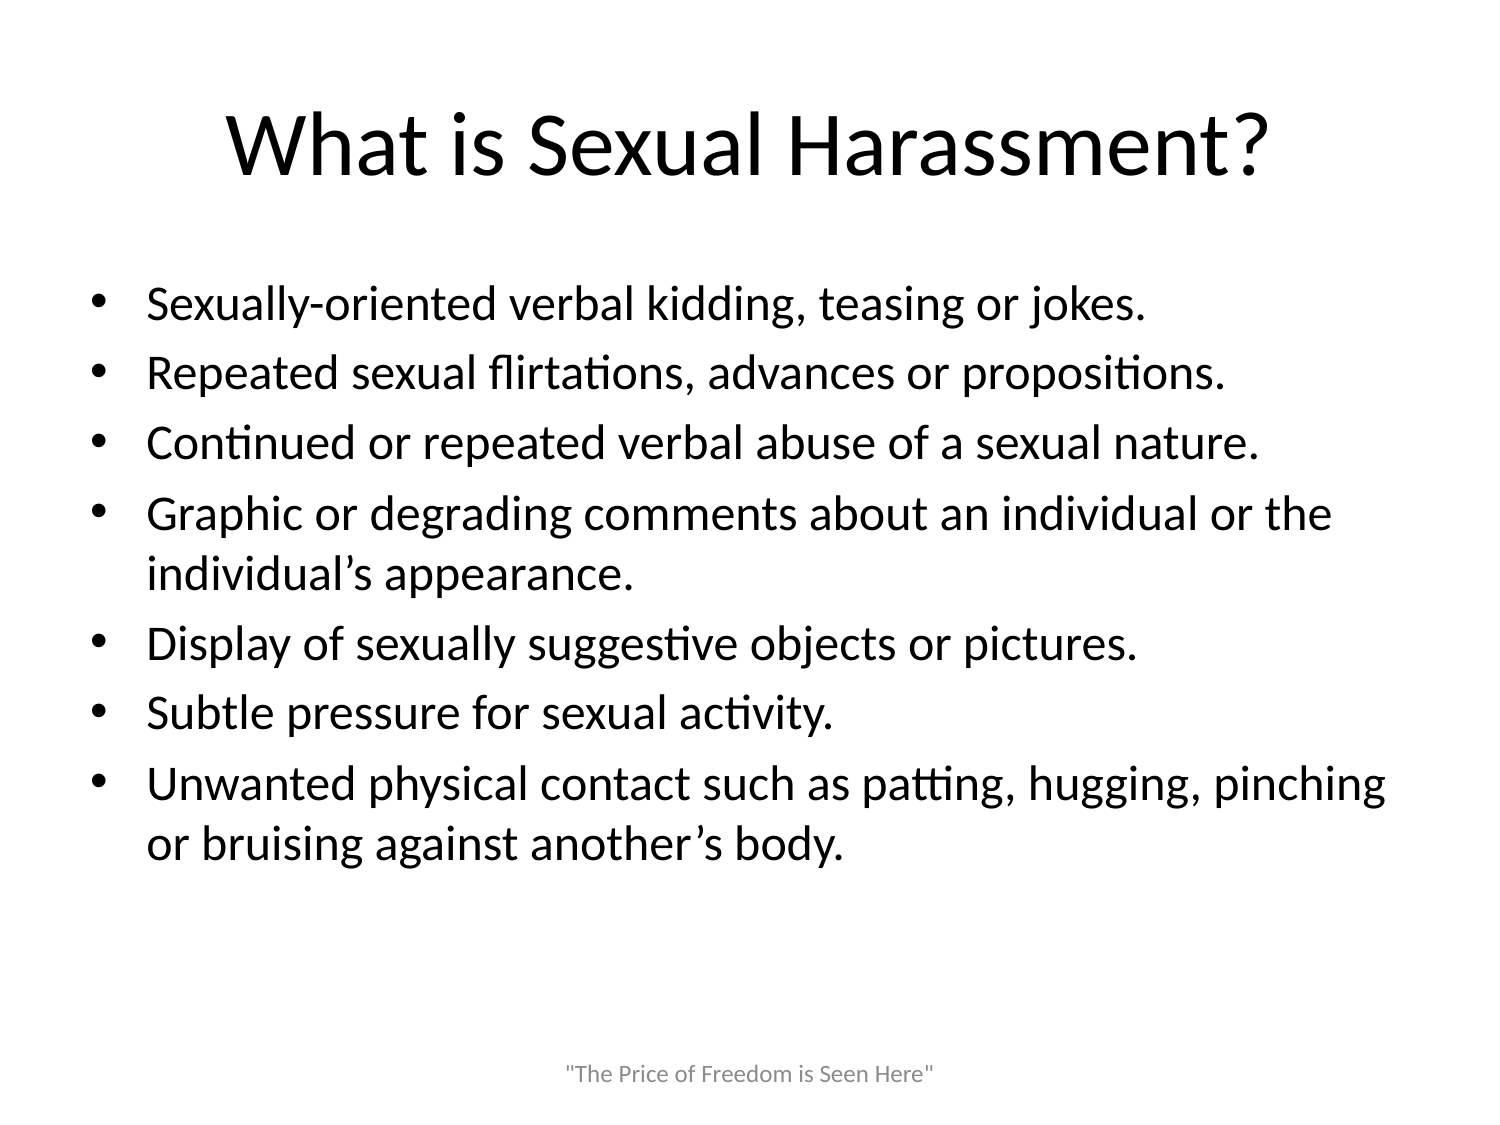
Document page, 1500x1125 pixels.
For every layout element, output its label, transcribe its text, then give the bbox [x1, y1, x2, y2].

title What is Sexual Harassment? [75, 45, 1425, 233]
footer "The Price of Freedom is Seen Here" [512, 1042, 988, 1103]
list Sexually-oriented verbal kidding, teasing or jokes. Repeated sexual flirtations, advances or propositions. Continued or repeated verbal abuse of a sexual nature. Graphic or degrading comments about an individual or the individual’s appearance. Display of sexually suggestive objects or pictures. Subtle pressure for sexual activity. Unwanted physical contact such as patting, hugging, pinching or bruising against another’s body. [75, 262, 1425, 1005]
